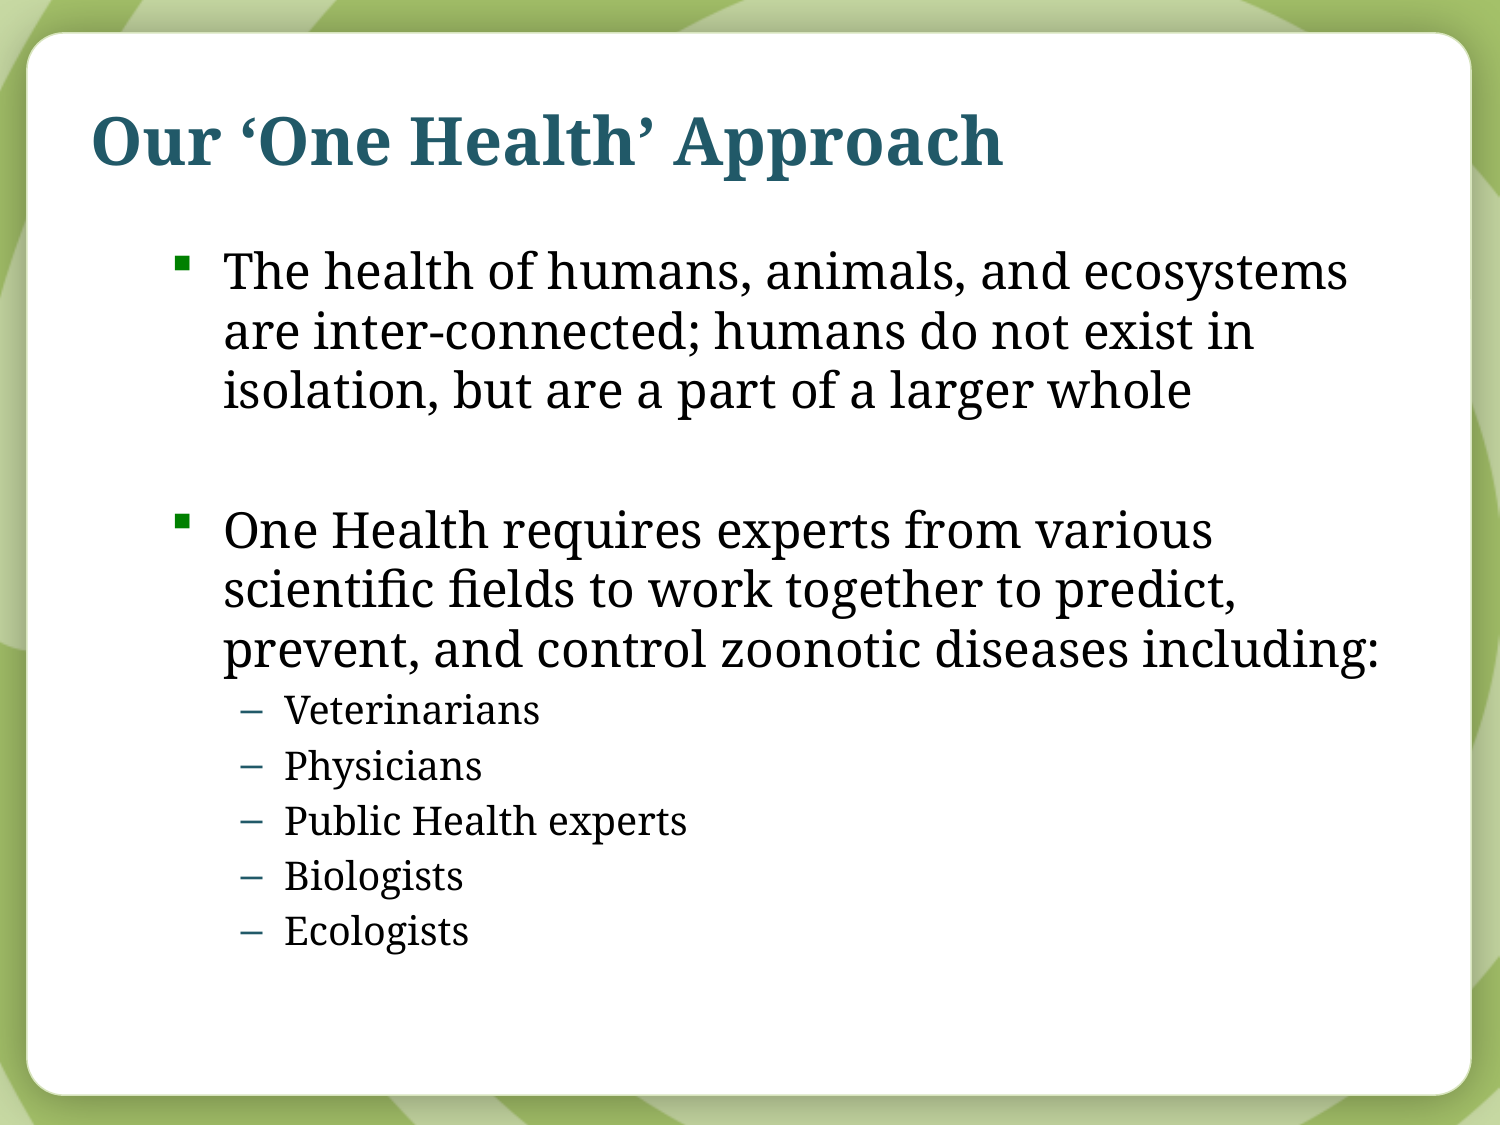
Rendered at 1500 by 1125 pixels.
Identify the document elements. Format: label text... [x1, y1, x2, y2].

text_box The health of humans, animals, and ecosystems are inter-connected; humans do not exist in isolation, but are a part of a larger whole One Health requires experts from various scientific fields to work together to predict, prevent, and control zoonotic diseases including: Veterinarians Physicians Public Health experts Biologists Ecologists [155, 232, 1425, 975]
text_box Our ‘One Health’ Approach [74, 45, 1425, 233]
